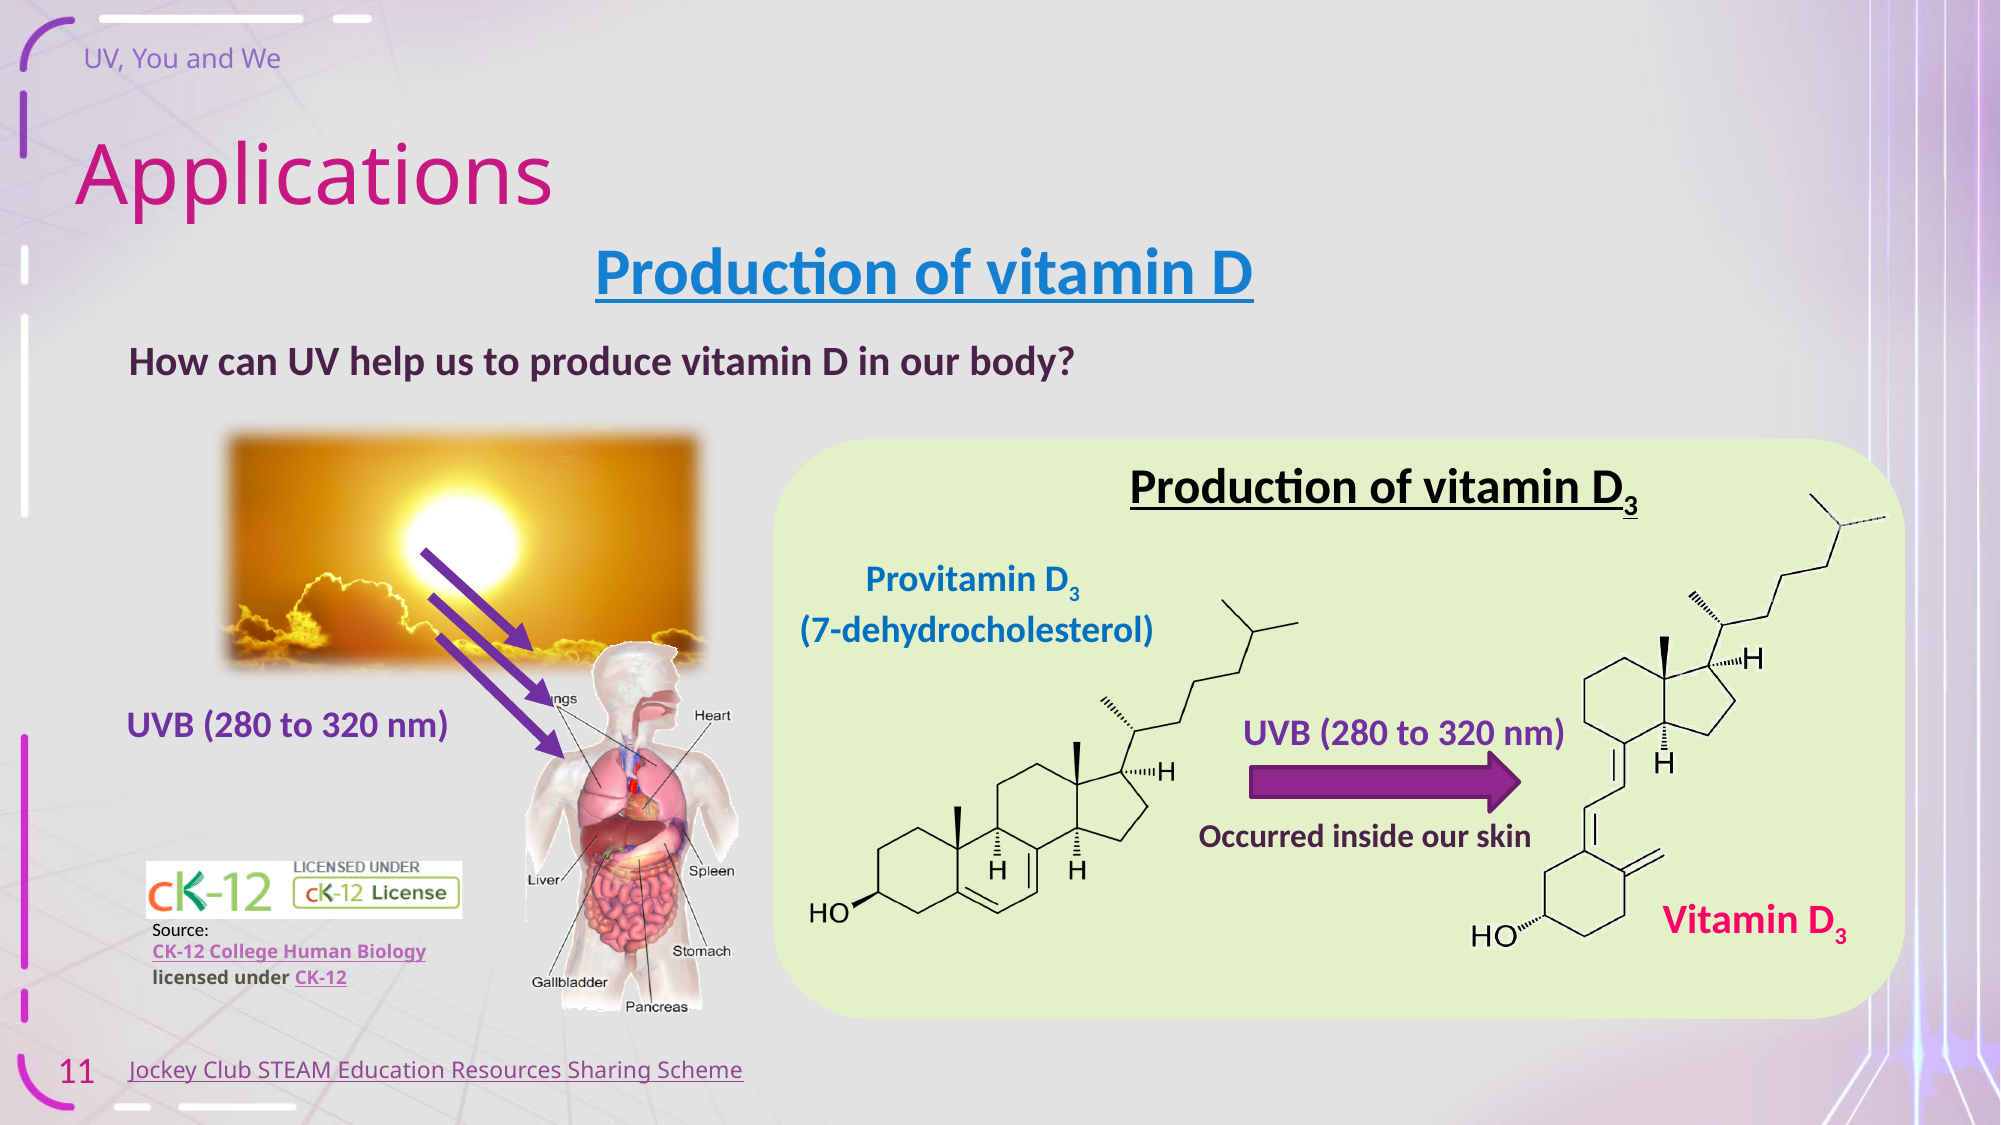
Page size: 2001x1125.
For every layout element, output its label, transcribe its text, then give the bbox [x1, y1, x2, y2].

title Applications [61, 63, 1571, 279]
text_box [109, 417, 1906, 1020]
text_box Production of vitamin D [580, 220, 1269, 316]
picture [0, 0, 2001, 1125]
text_box How can UV help us to produce vitamin D in our body? [114, 326, 1092, 392]
